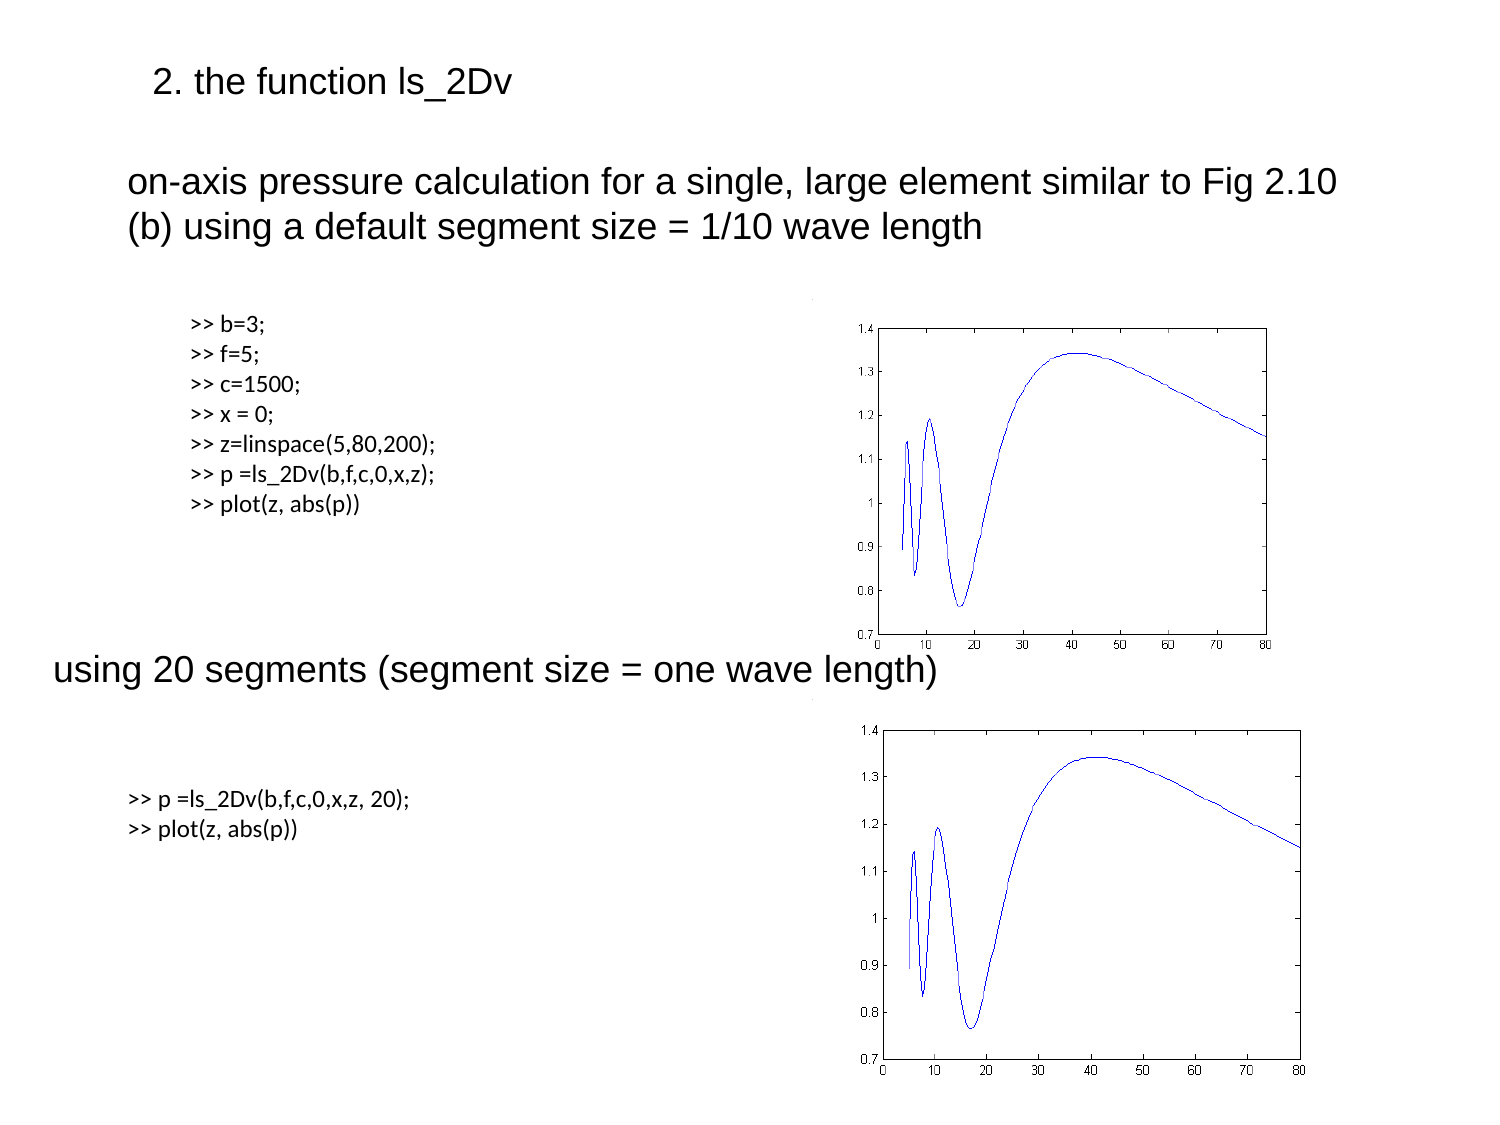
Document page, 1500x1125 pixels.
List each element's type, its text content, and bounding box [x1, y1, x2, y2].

text_box on-axis pressure calculation for a single, large element similar to Fig 2.10 (b) using a default segment size = 1/10 wave length [112, 149, 1388, 255]
picture [812, 299, 1313, 676]
text_box using 20 segments (segment size = one wave length) [38, 637, 954, 698]
picture [812, 699, 1351, 1104]
text_box >> p =ls_2Dv(b,f,c,0,x,z, 20); >> plot(z, abs(p)) [112, 774, 807, 850]
text_box >> b=3; >> f=5; >> c=1500; >> x = 0; >> z=linspace(5,80,200); >> p =ls_2Dv(b,f,c,0,x,z); >> plot(z, abs(p)) [174, 299, 811, 525]
text_box 2. the function ls_2Dv [137, 49, 528, 110]
